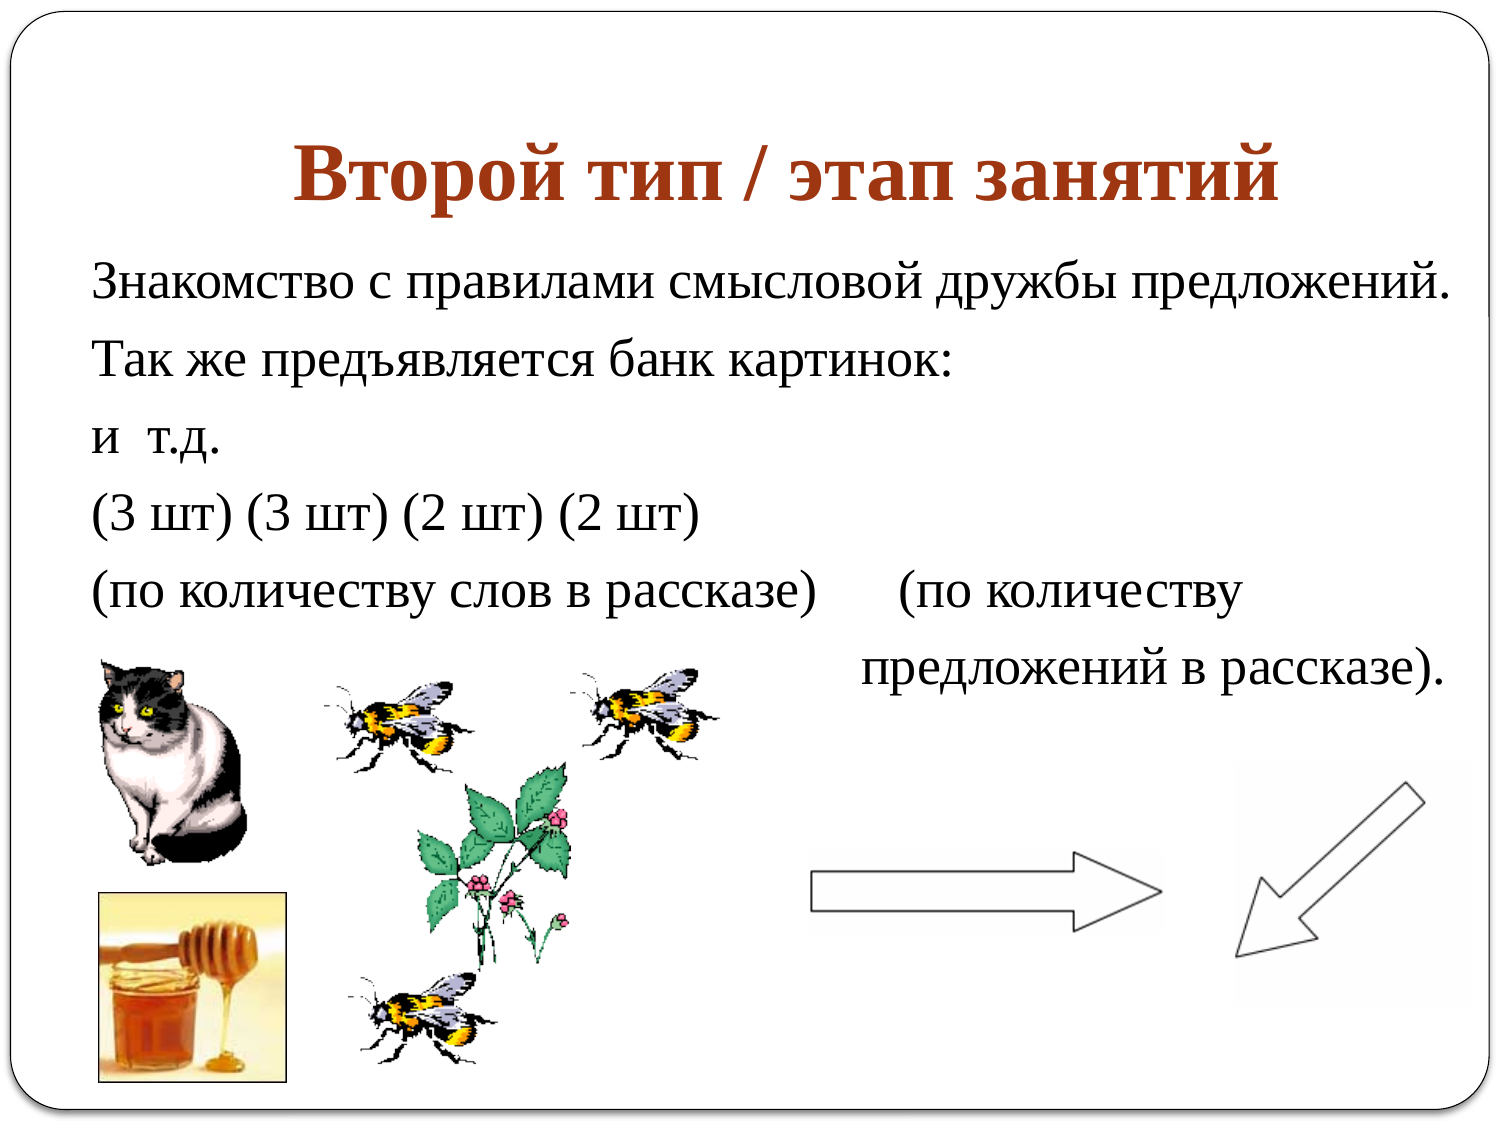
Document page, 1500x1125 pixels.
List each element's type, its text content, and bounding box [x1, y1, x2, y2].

list Знакомство с правилами смысловой дружбы предложений. Так же предъявляется банк картинок: и т.д. (3 шт) (3 шт) (2 шт) (2 шт) (по количеству слов в рассказе) (по количеству предложений в рассказе). [76, 237, 1471, 1024]
picture [98, 655, 249, 868]
title Второй тип / этап занятий [150, 45, 1425, 233]
picture [1234, 761, 1471, 1006]
picture [324, 667, 722, 1066]
picture [808, 850, 1166, 934]
picture [98, 891, 287, 1083]
